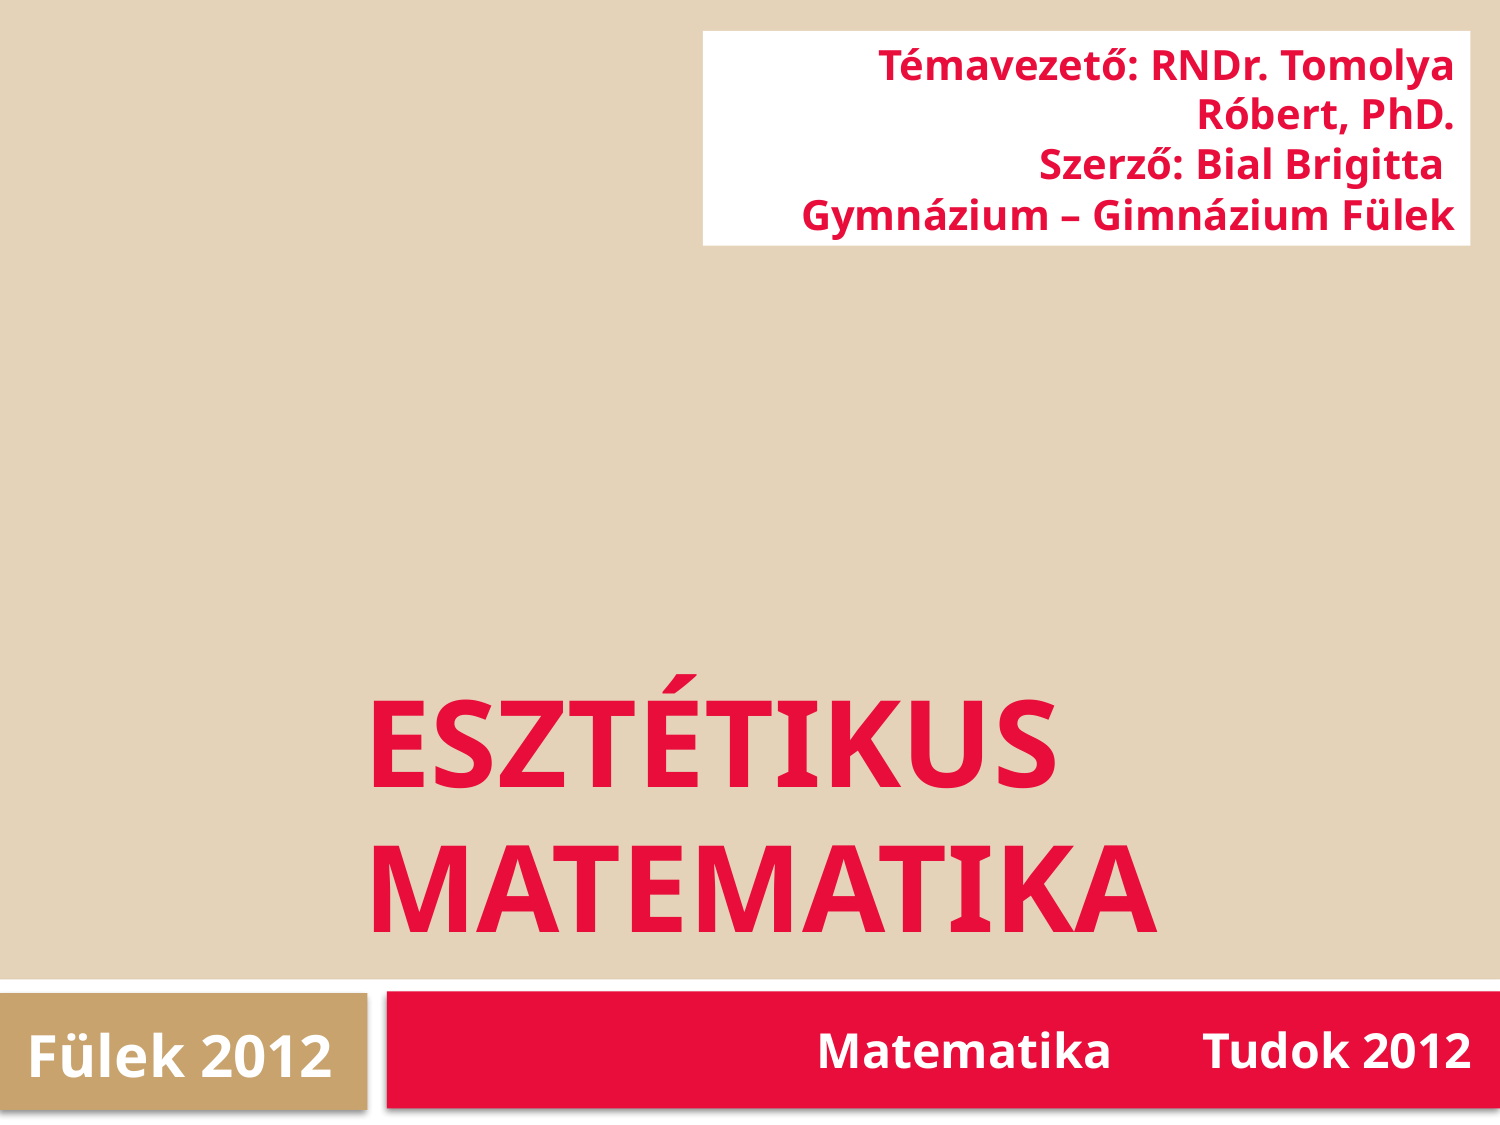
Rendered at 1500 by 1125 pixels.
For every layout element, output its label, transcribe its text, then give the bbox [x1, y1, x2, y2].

text_box Témavezető: RNDr. Tomolya Róbert, PhD. Szerző: Bial Brigitta Gymnázium – Gimnázium Fülek [702, 30, 1471, 246]
title Esztétikus Matematika [348, 810, 1500, 965]
text_box Fülek 2012 [0, 1011, 361, 1097]
subtitle Matematika Tudok 2012 [387, 992, 1488, 1105]
